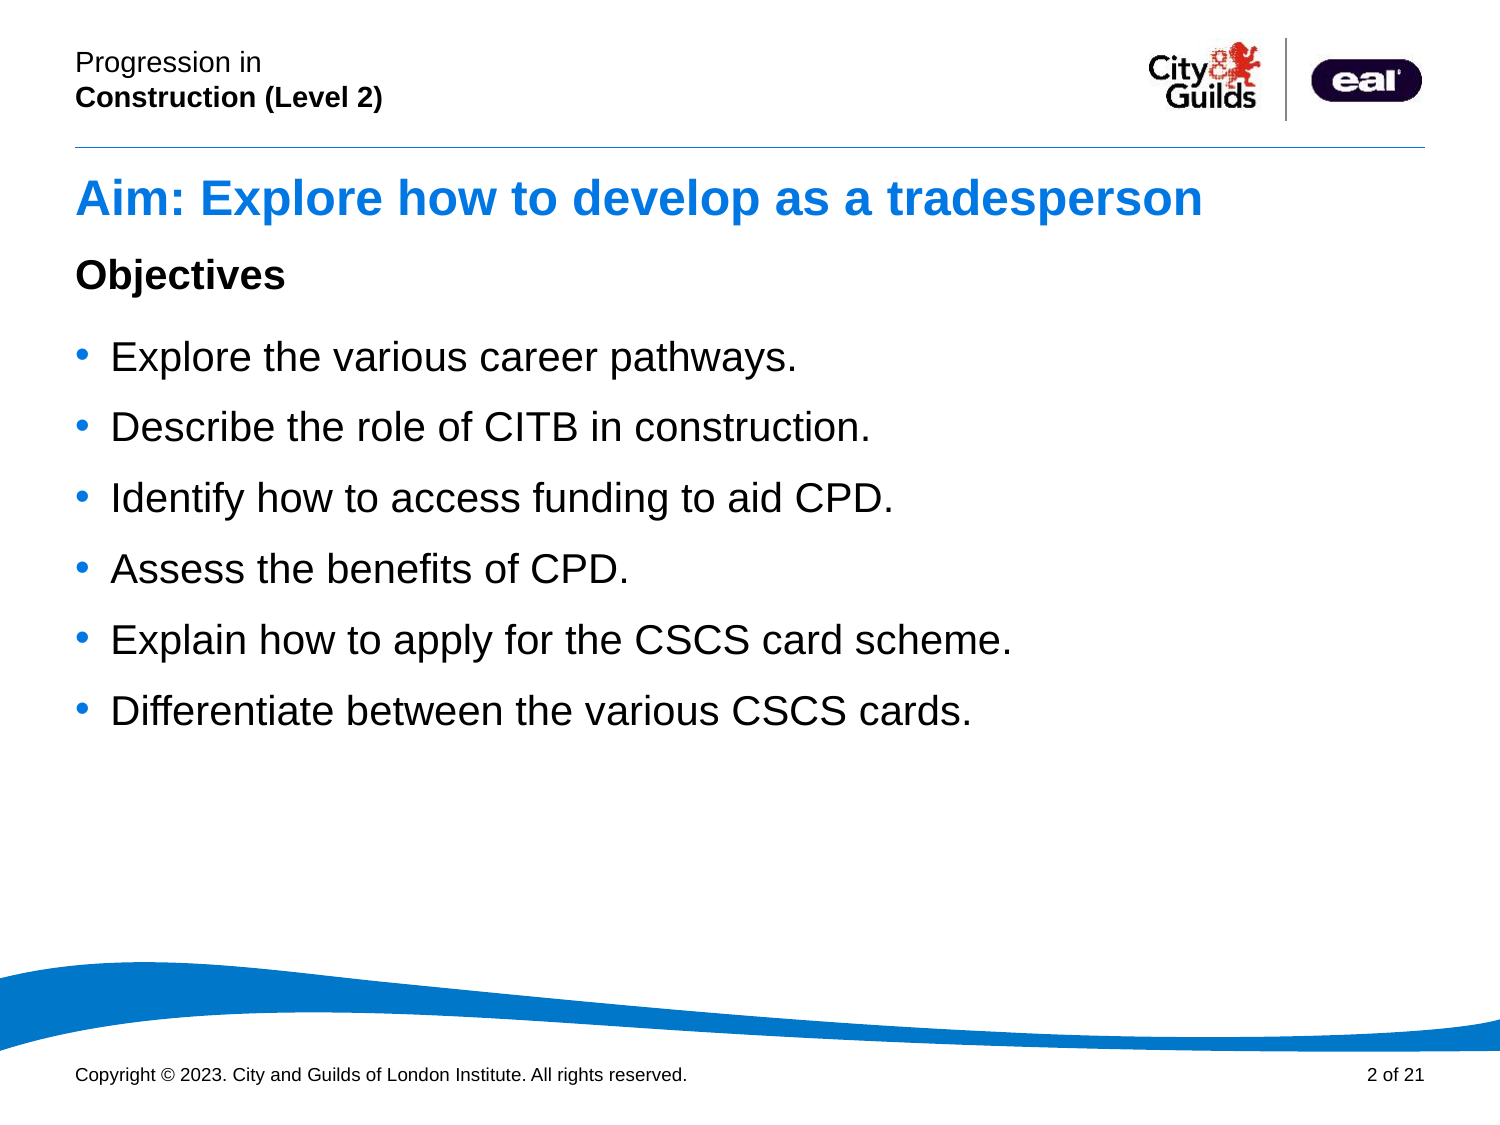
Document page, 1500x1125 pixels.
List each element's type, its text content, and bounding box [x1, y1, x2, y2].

picture [1149, 38, 1422, 121]
list Objectives Explore the various career pathways. Describe the role of CITB in construction. Identify how to access funding to aid CPD. Assess the benefits of CPD. Explain how to apply for the CSCS card scheme. Differentiate between the various CSCS cards. [74, 247, 1426, 946]
title Aim: Explore how to develop as a tradesperson [74, 165, 1426, 229]
